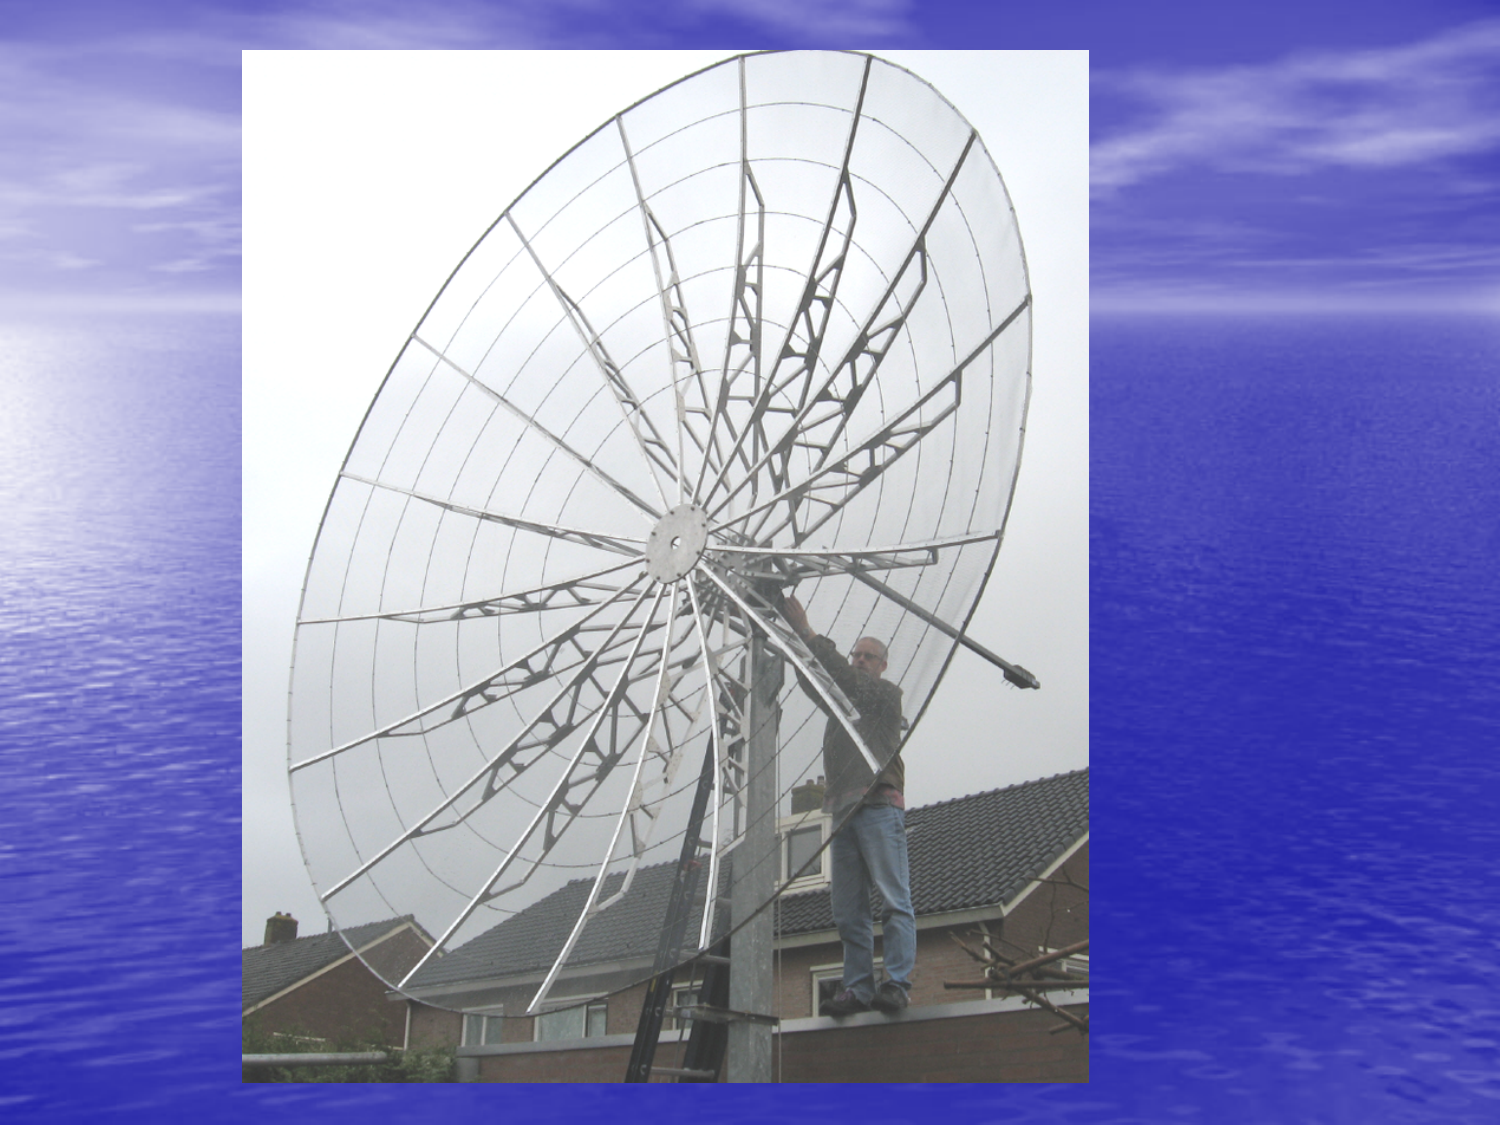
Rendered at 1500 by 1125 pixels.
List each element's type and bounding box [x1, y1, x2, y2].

picture [241, 49, 1089, 1083]
